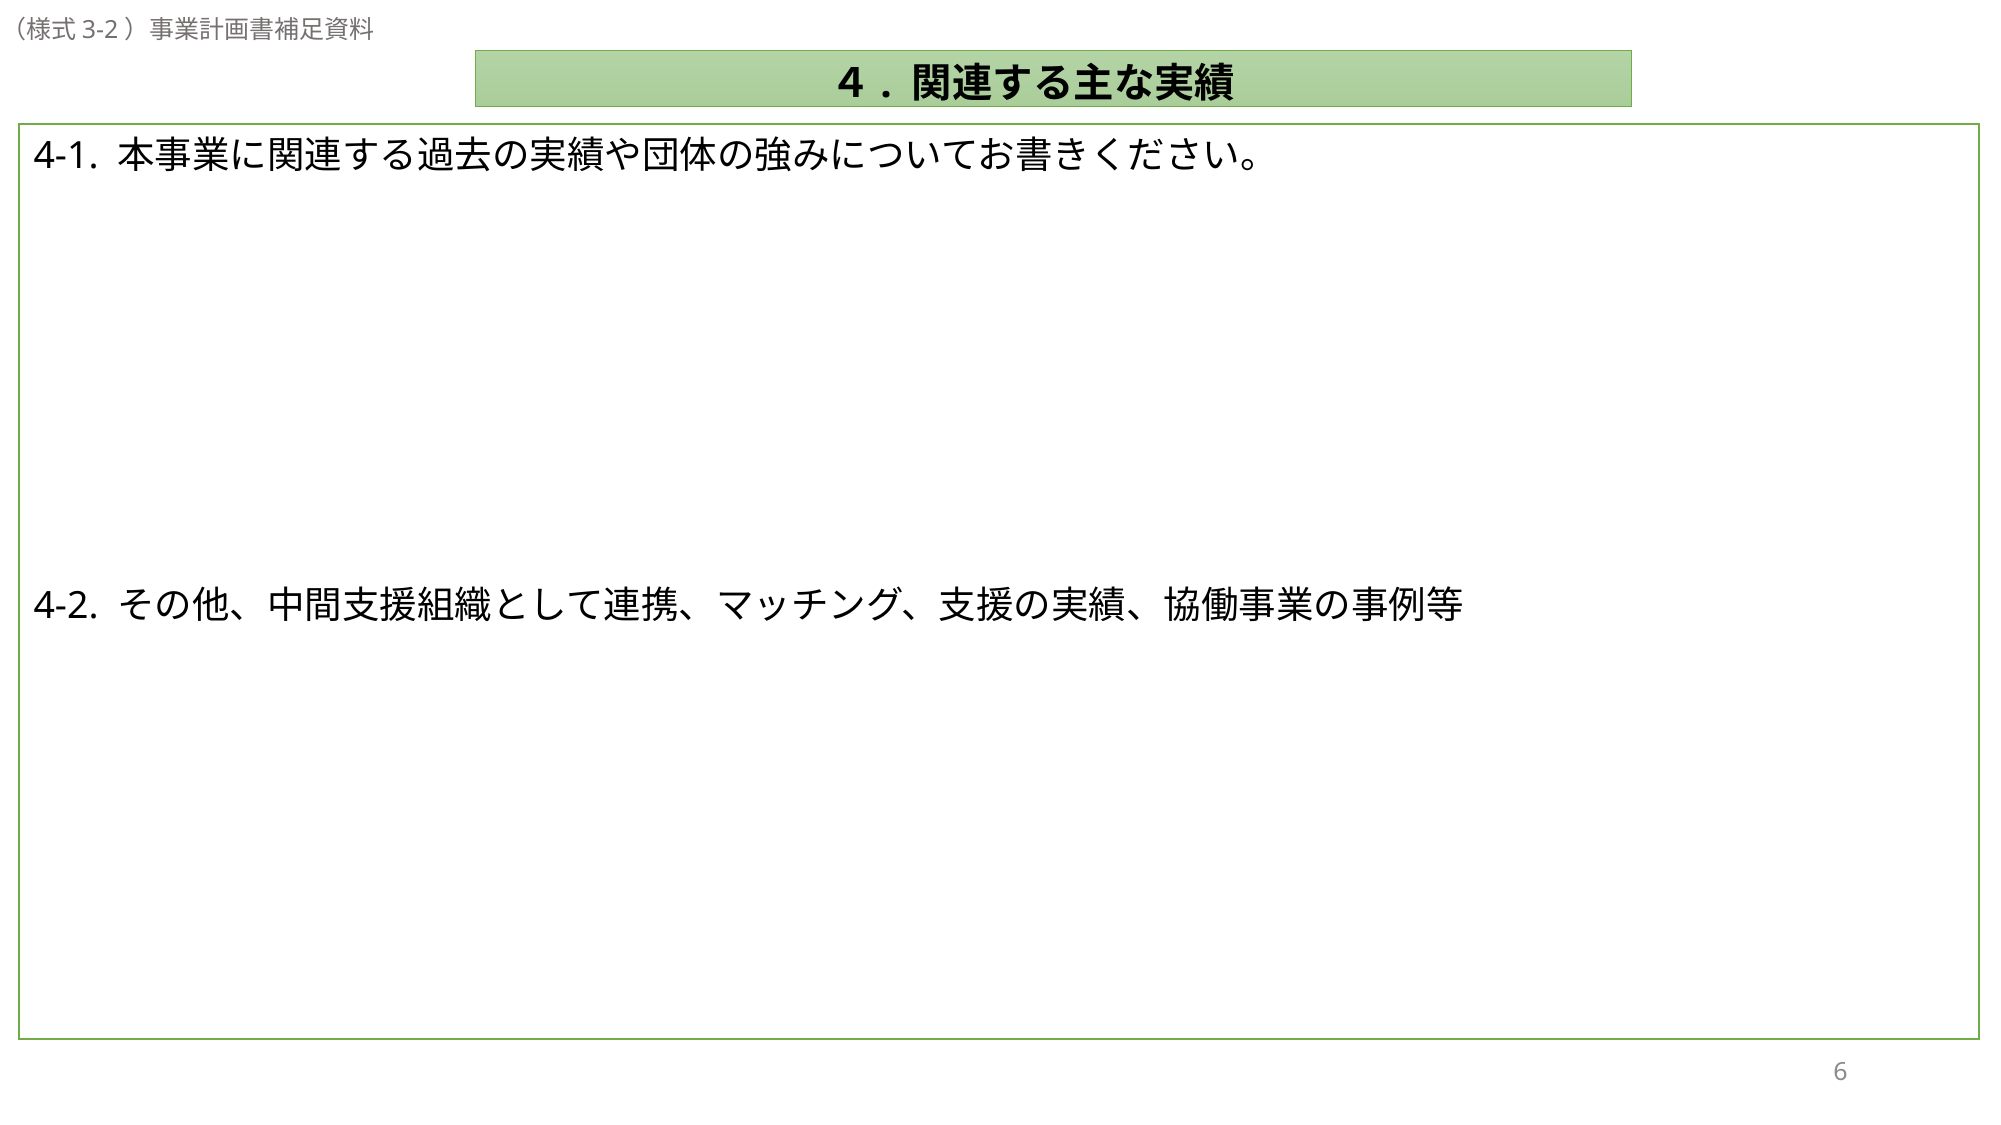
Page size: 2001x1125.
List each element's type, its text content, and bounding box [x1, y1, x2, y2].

slide_number 6 [1412, 1042, 1863, 1103]
text_box ４. 関連する主な実績 [475, 50, 1632, 107]
text_box （様式3-2）事業計画書補足資料 [0, 5, 390, 51]
text_box 4-1. 本事業に関連する過去の実績や団体の強みについてお書きください。 4-2. その他、中間支援組織として連携、マッチング、支援の実績、協働事業の事例等 [18, 123, 1980, 1040]
